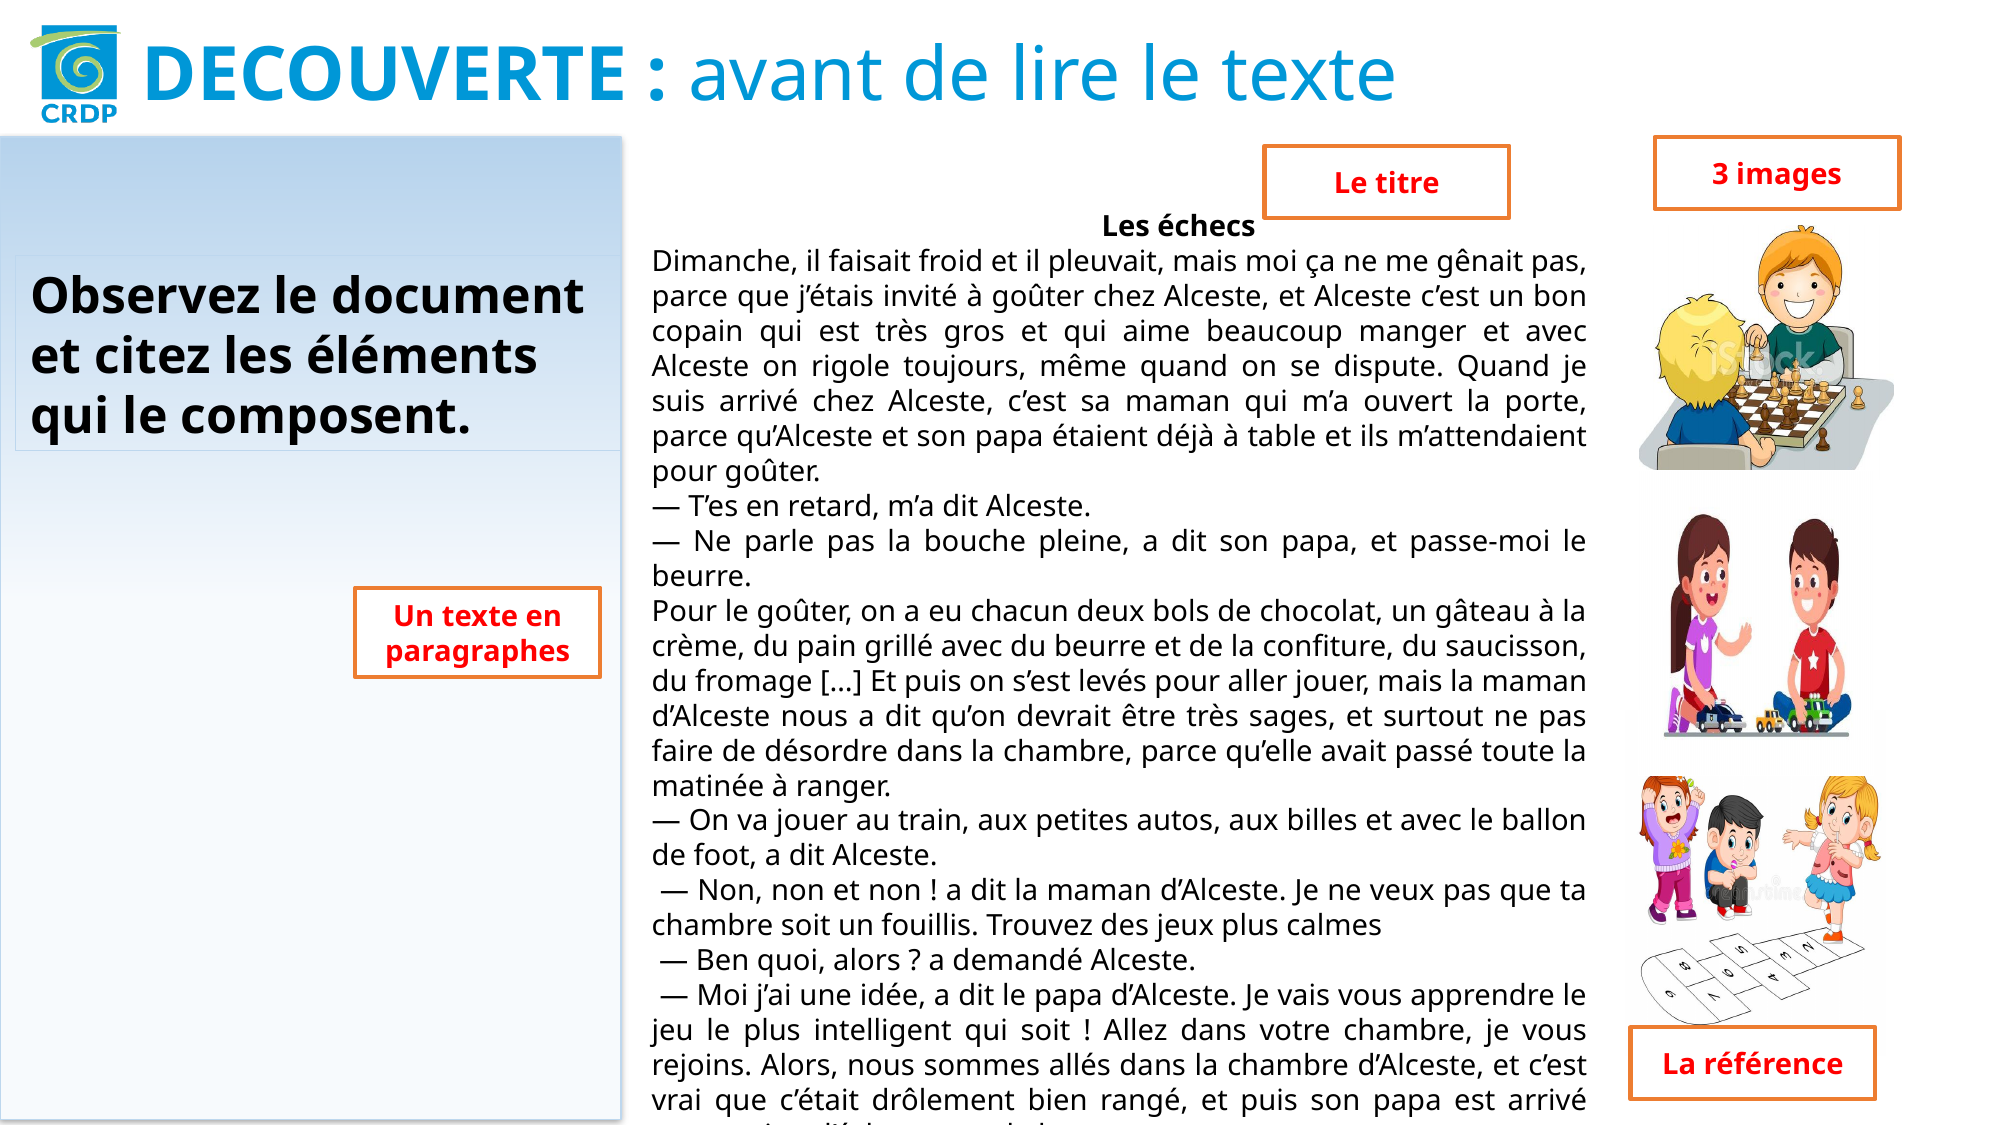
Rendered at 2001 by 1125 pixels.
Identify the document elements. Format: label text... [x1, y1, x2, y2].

picture [86, 108, 94, 118]
text_box La référence [1628, 1066, 1877, 1101]
picture [30, 25, 121, 123]
text_box DECOUVERTE : avant de lire le texte [126, 24, 1753, 130]
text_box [636, 199, 1895, 1057]
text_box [0, 136, 622, 1120]
text_box Le titre [1262, 144, 1511, 198]
text_box 3 images [1653, 135, 1902, 211]
